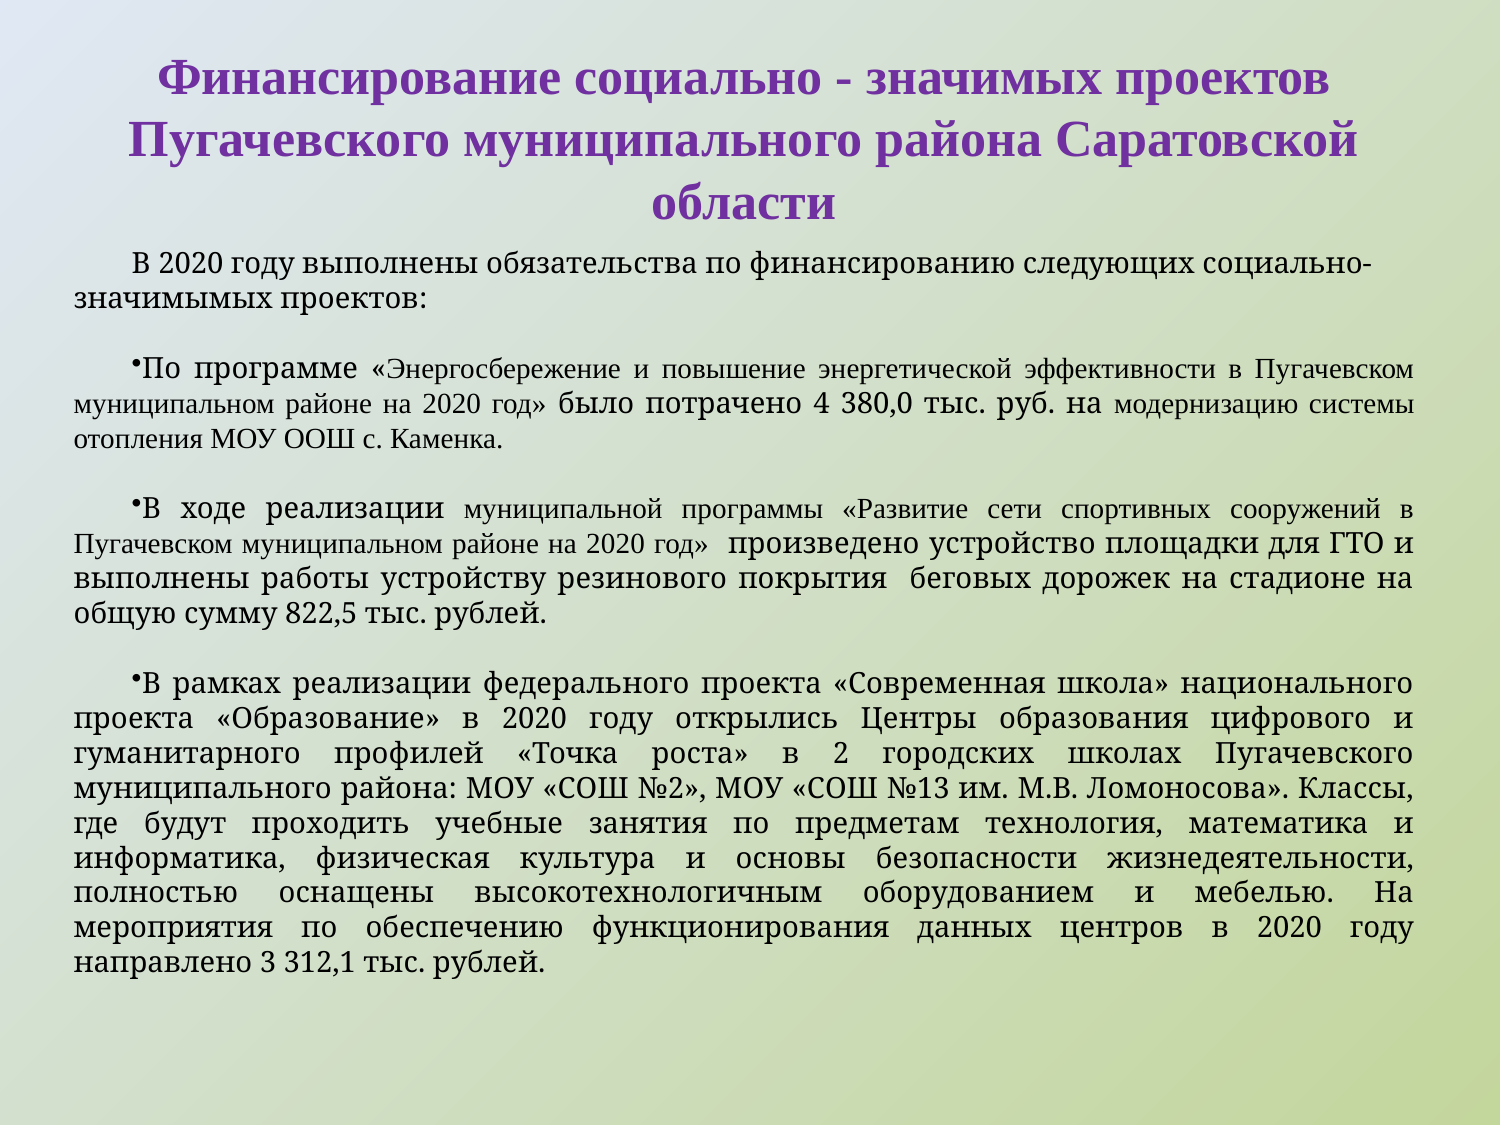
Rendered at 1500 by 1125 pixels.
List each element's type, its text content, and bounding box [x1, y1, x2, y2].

text_box Финансирование социально - значимых проектов Пугачевского муниципального района Саратовской области В 2020 году выполнены обязательства по финансированию следующих социально-значимымых проектов: По программе «Энергосбережение и повышение энергетической эффективности в Пугачевском муниципальном районе на 2020 год» было потрачено 4 380,0 тыс. руб. на модернизацию системы отопления МОУ ООШ с. Каменка. В ходе реализации муниципальной программы «Развитие сети спортивных сооружений в Пугачевском муниципальном районе на 2020 год» произведено устройство площадки для ГТО и выполнены работы устройству резинового покрытия беговых дорожек на стадионе на общую сумму 822,5 тыс. рублей. В рамках реализации федерального проекта «Современная школа» национального проекта «Образование» в 2020 году открылись Центры образования цифрового и гуманитарного профилей «Точка роста» в 2 городских школах Пугачевского муниципального района: МОУ «СОШ №2», МОУ «СОШ №13 им. М.В. Ломоносова». Классы, где будут проходить учебные занятия по предметам технология, математика и информатика, физическая культура и основы безопасности жизнедеятельности, полностью оснащены высокотехнологичным оборудованием и мебелью. На мероприятия по обеспечению функционирования данных центров в 2020 году направлено 3 312,1 тыс. рублей. [58, 34, 1430, 1027]
